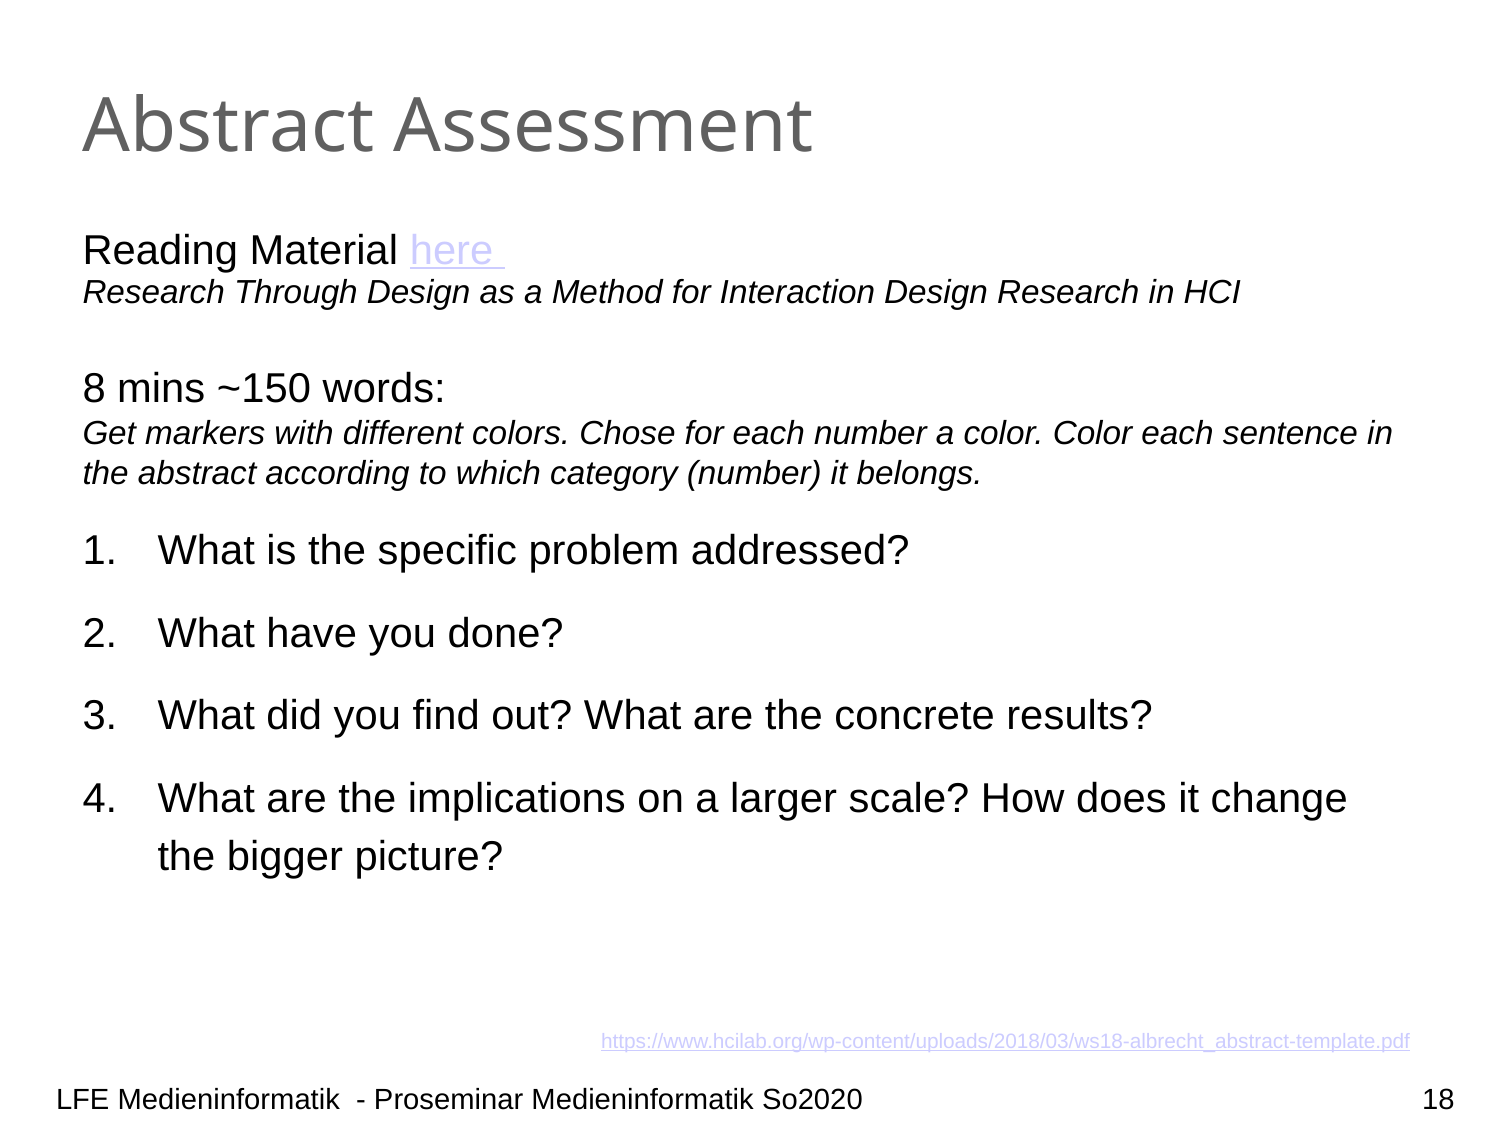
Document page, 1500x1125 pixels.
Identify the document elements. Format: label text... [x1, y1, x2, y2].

list Reading Material here Research Through Design as a Method for Interaction Design Research in HCI 8 mins ~150 words: Get markers with different colors. Chose for each number a color. Color each sentence in the abstract according to which category (number) it belongs. What is the specific problem addressed? What have you done? What did you find out? What are the concrete results? What are the implications on a larger scale? How does it change the bigger picture? [75, 219, 1425, 1026]
text_box https://www.hcilab.org/wp-content/uploads/2018/03/ws18-albrecht_abstract-template.pdf [375, 1020, 1425, 1061]
slide_number 18 [1412, 1072, 1463, 1121]
title Abstract Assessment [75, 28, 1425, 216]
